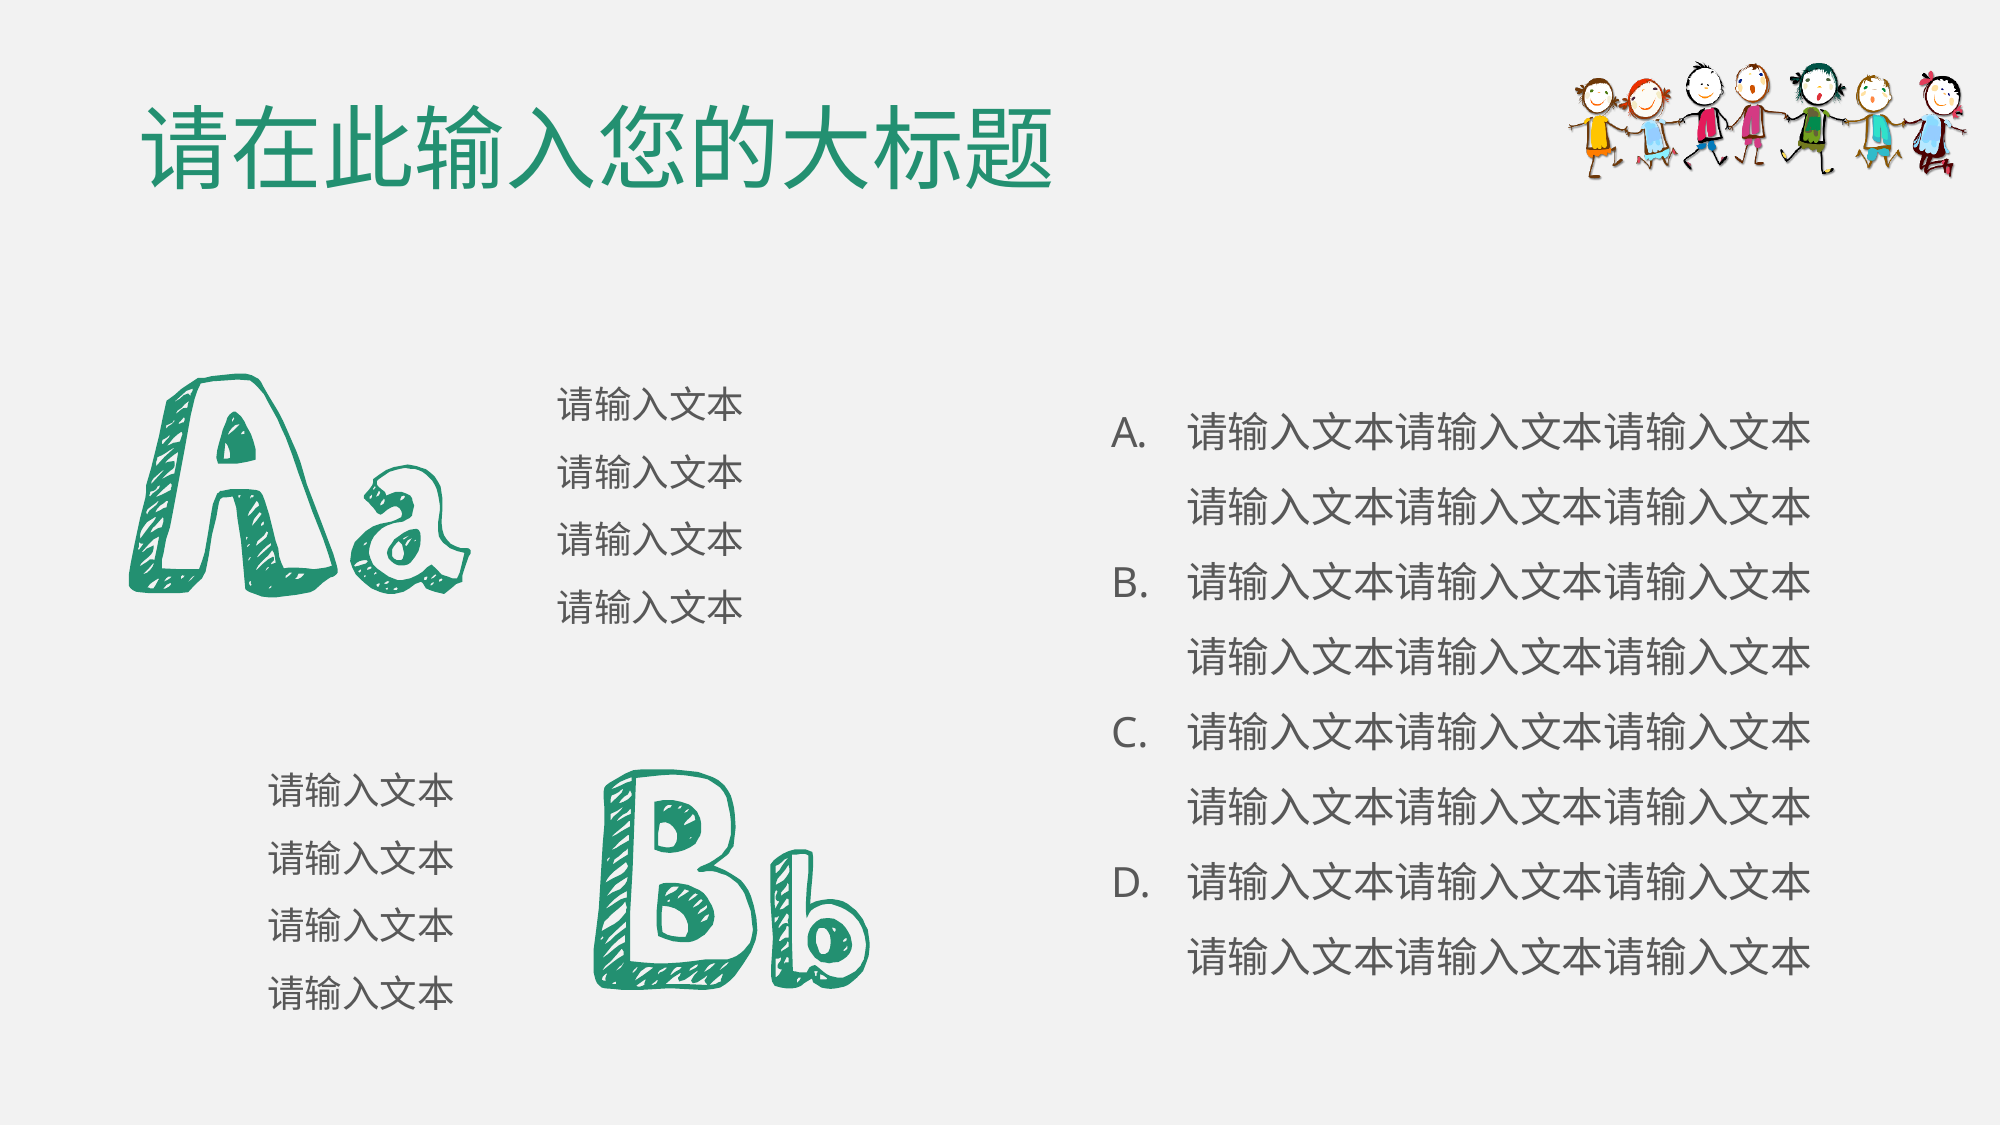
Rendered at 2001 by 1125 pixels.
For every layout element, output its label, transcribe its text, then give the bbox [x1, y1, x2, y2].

text_box [350, 464, 471, 594]
text_box [216, 411, 256, 464]
text_box 请输入文本请输入文本请输入文本请输入文本 [247, 745, 475, 1014]
text_box [656, 882, 715, 943]
text_box [593, 769, 758, 990]
text_box [770, 849, 870, 989]
text_box 请输入文本请输入文本请输入文本请输入文本 [536, 359, 765, 629]
title 请在此输入您的大标题 [123, 26, 1876, 210]
text_box [654, 800, 702, 853]
text_box [128, 373, 338, 598]
picture [1876, 61, 1969, 181]
text_box 请输入文本请输入文本请输入文本请输入文本请输入文本请输入文本 请输入文本请输入文本请输入文本请输入文本请输入文本请输入文本 请输入文本请输入文本请输入文本请输入文本请输入文本请输入文本 请输入文本请输入文本请输入文本请输入文本请输入文本请输入文本 [1095, 372, 1846, 1029]
